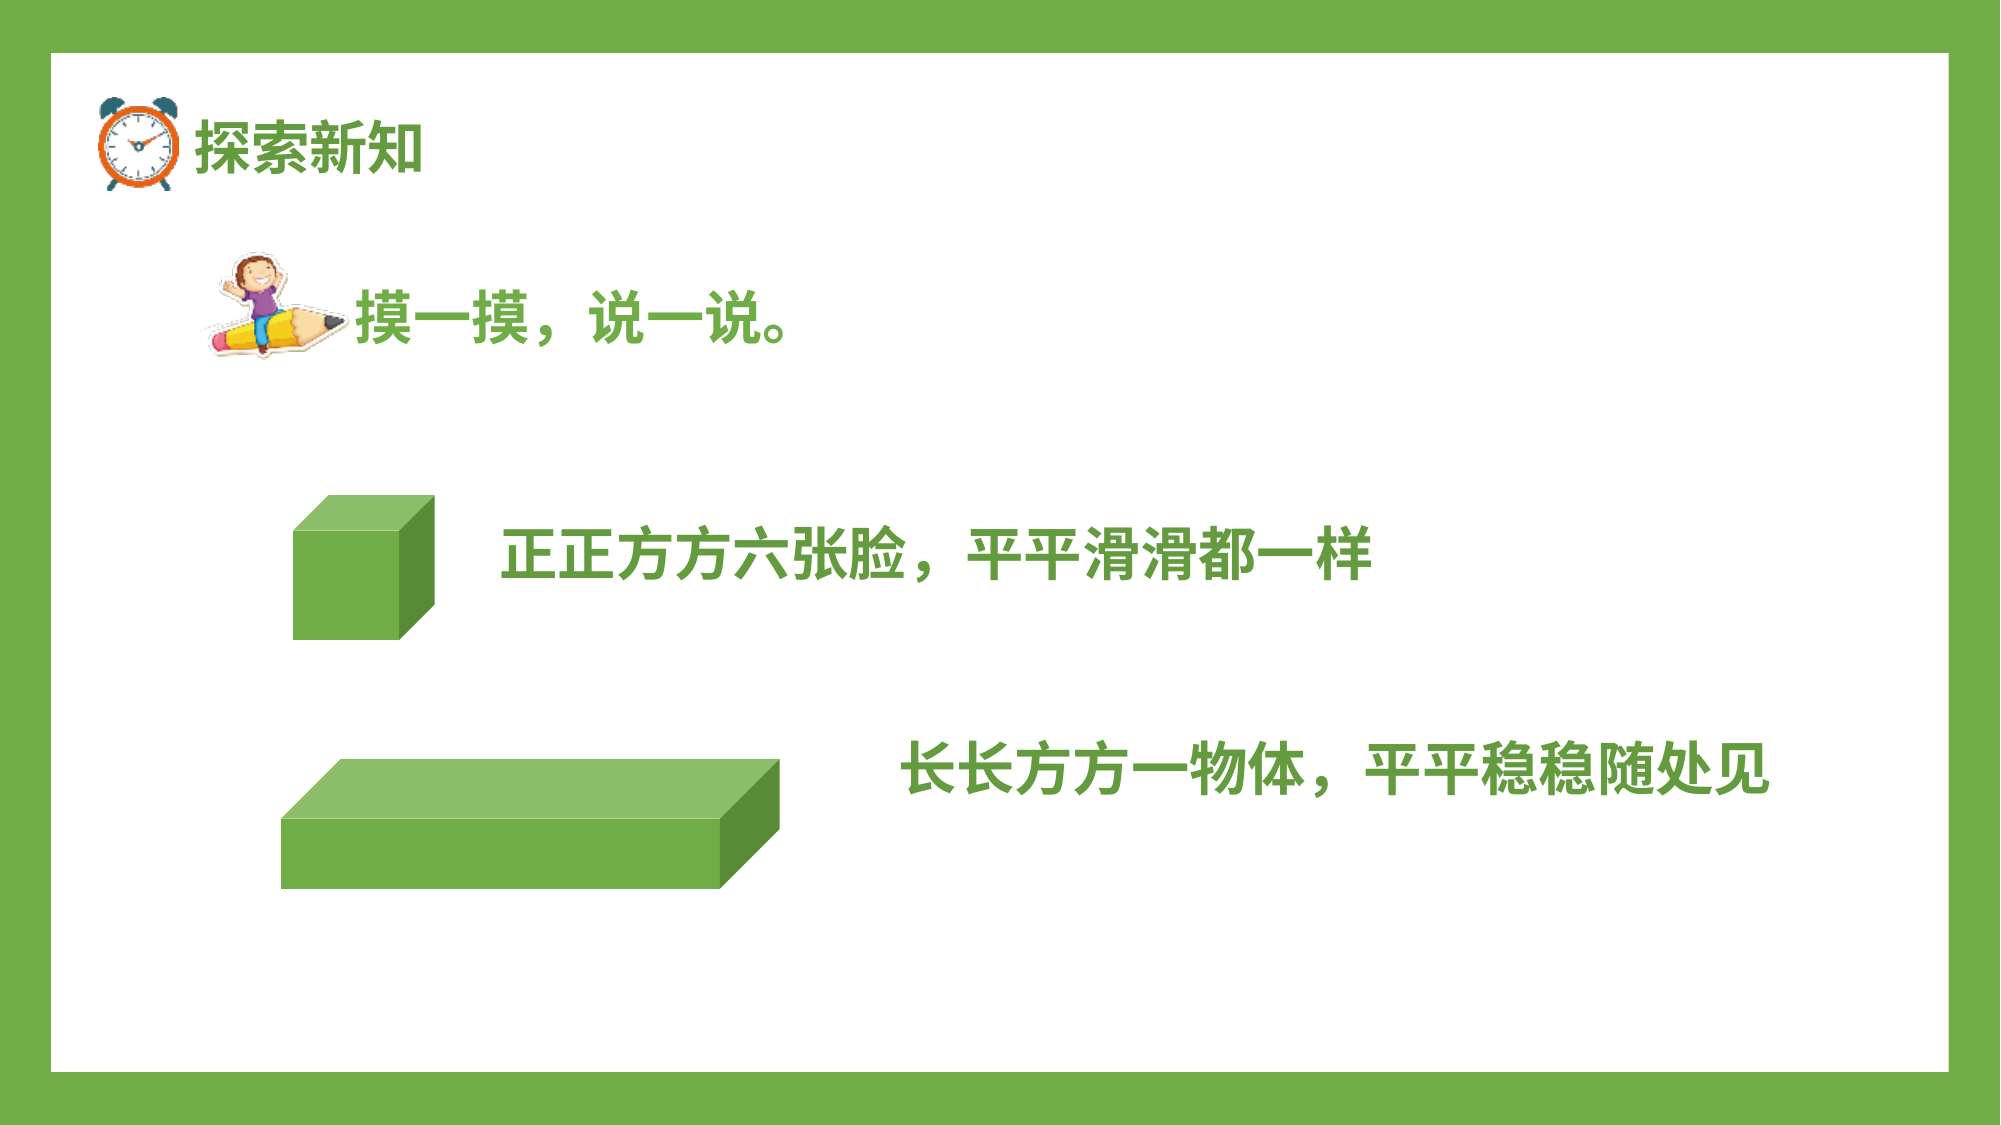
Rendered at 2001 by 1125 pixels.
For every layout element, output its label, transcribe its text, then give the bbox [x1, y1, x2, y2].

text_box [97, 97, 554, 191]
text_box 正正方方六张脸，平平滑滑都一样 [484, 509, 1478, 594]
text_box 长长方方一物体，平平稳稳随处见 [883, 725, 1877, 810]
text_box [178, 239, 1478, 394]
text_box [292, 495, 435, 641]
text_box [281, 758, 780, 889]
